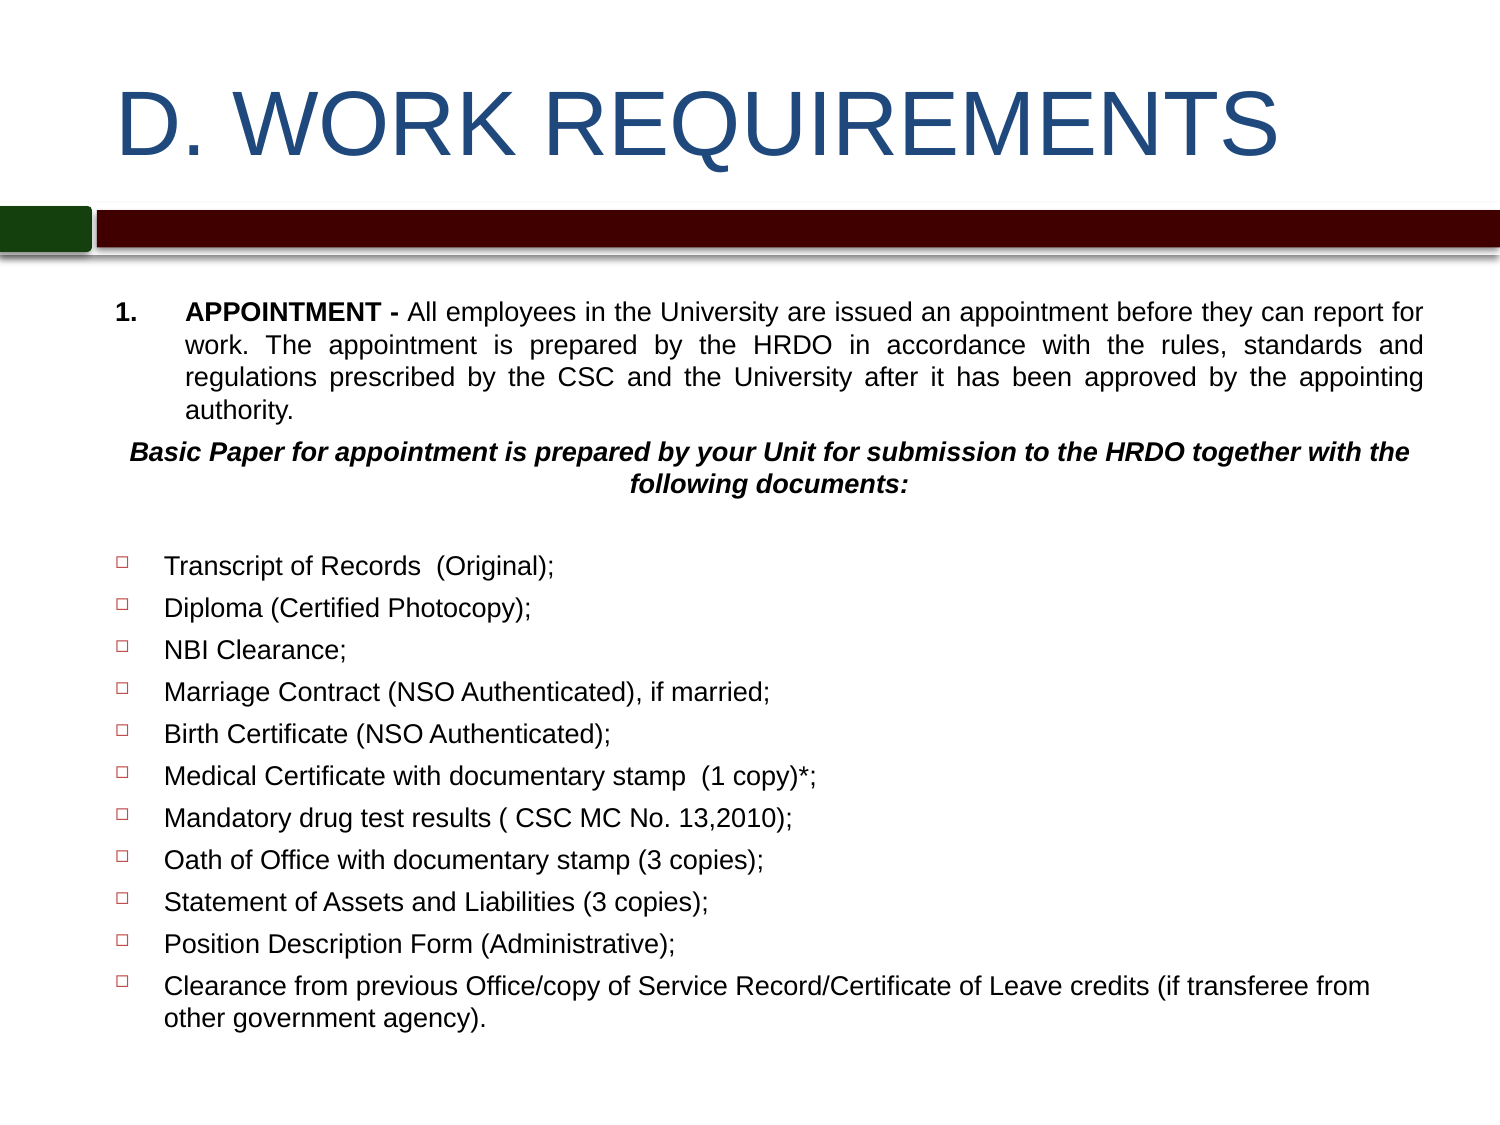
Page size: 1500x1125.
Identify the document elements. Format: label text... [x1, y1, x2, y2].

list APPOINTMENT - All employees in the University are issued an appointment before they can report for work. The appointment is prepared by the HRDO in accordance with the rules, standards and regulations prescribed by the CSC and the University after it has been approved by the appointing authority. Basic Paper for appointment is prepared by your Unit for submission to the HRDO together with the following documents: Transcript of Records (Original); Diploma (Certified Photocopy); NBI Clearance; Marriage Contract (NSO Authenticated), if married; Birth Certificate (NSO Authenticated); Medical Certificate with documentary stamp (1 copy)*; Mandatory drug test results ( CSC MC No. 13,2010); Oath of Office with documentary stamp (3 copies); Statement of Assets and Liabilities (3 copies); Position Description Form (Administrative); Clearance from previous Office/copy of Service Record/Certificate of Leave credits (if transferee from other government agency). [100, 287, 1438, 1050]
title D. WORK REQUIREMENTS [100, 37, 1438, 200]
